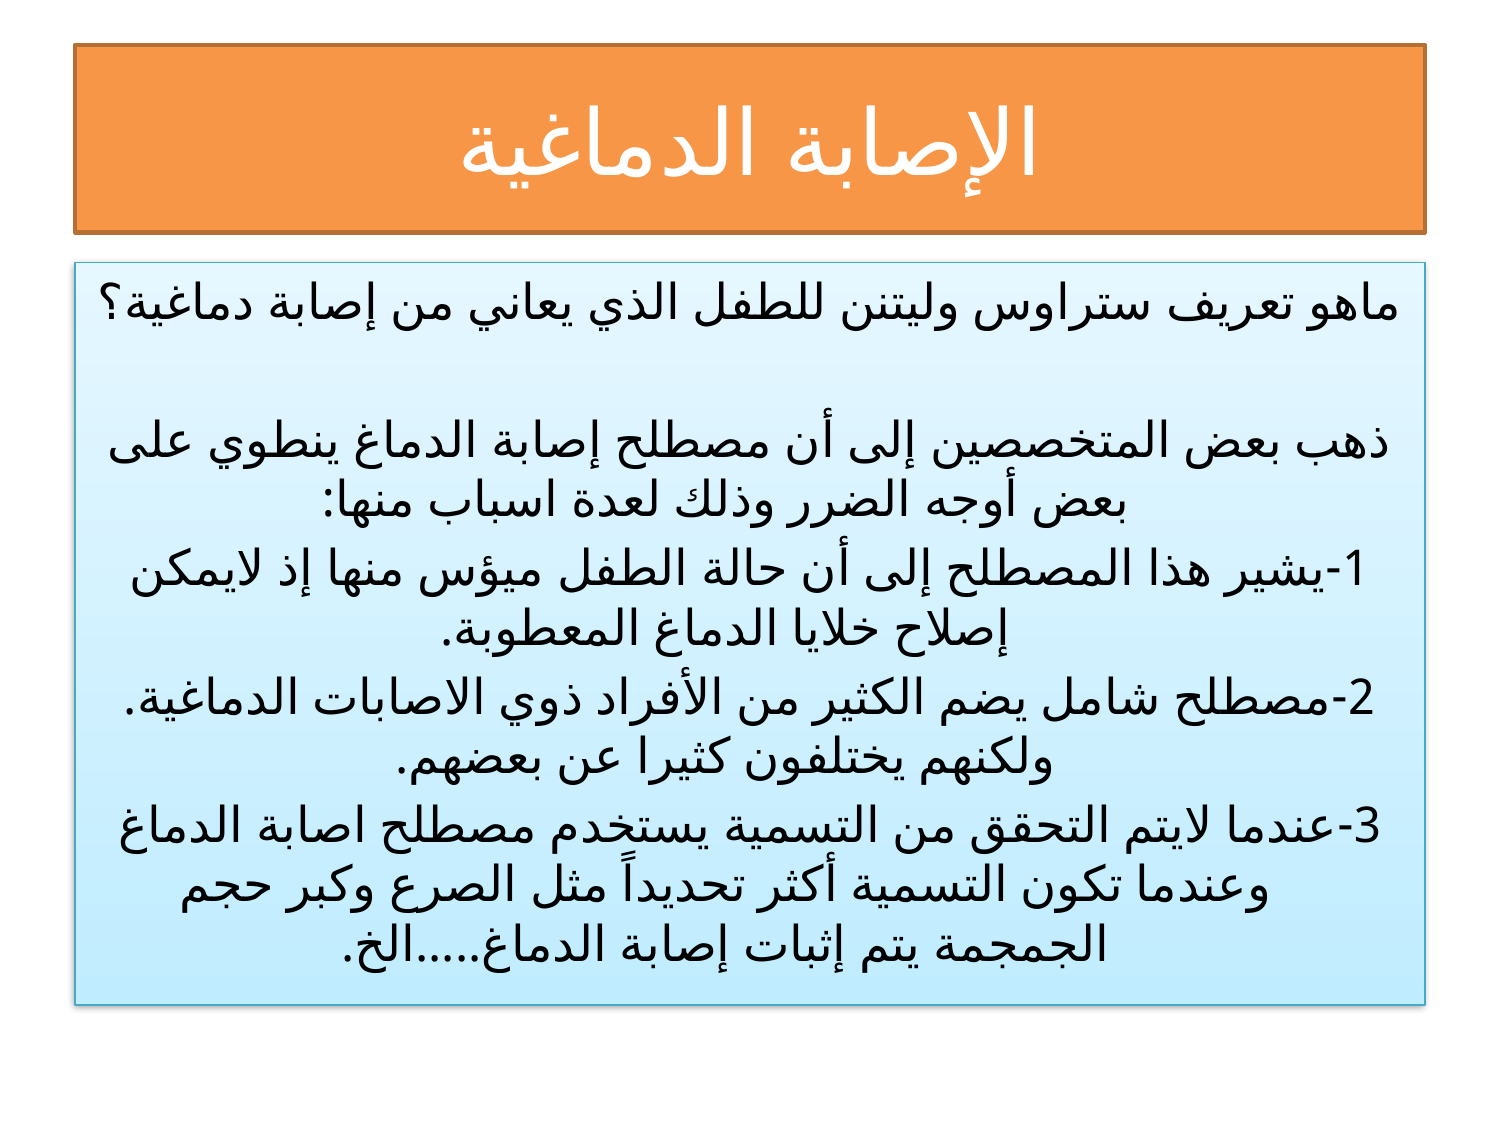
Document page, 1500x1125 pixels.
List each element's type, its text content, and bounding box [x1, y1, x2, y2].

list ماهو تعريف ستراوس وليتنن للطفل الذي يعاني من إصابة دماغية؟ ذهب بعض المتخصصين إلى أن مصطلح إصابة الدماغ ينطوي على بعض أوجه الضرر وذلك لعدة اسباب منها: 1-يشير هذا المصطلح إلى أن حالة الطفل ميؤس منها إذ لايمكن إصلاح خلايا الدماغ المعطوبة. 2-مصطلح شامل يضم الكثير من الأفراد ذوي الاصابات الدماغية. ولكنهم يختلفون كثيرا عن بعضهم. 3-عندما لايتم التحقق من التسمية يستخدم مصطلح اصابة الدماغ وعندما تكون التسمية أكثر تحديداً مثل الصرع وكبر حجم الجمجمة يتم إثبات إصابة الدماغ.....الخ. [74, 262, 1426, 1006]
title الإصابة الدماغية [73, 43, 1427, 235]
